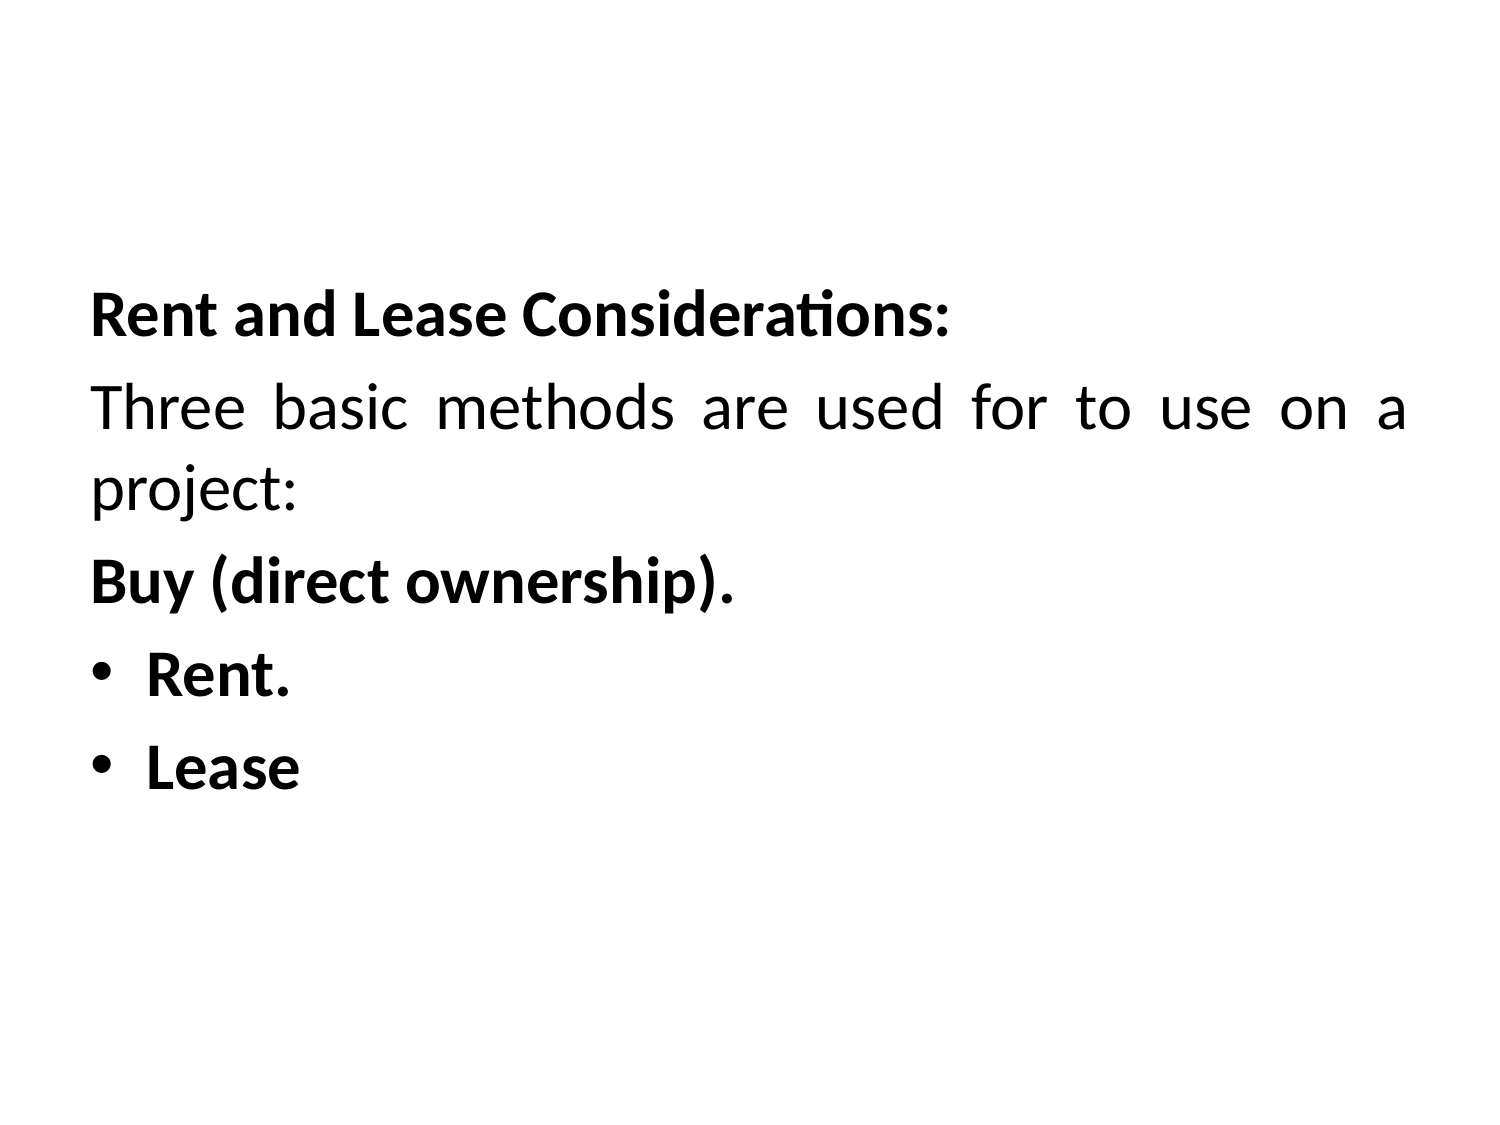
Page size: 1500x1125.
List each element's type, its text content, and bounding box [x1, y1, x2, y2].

list Rent and Lease Considerations: Three basic methods are used for to use on a project: Buy (direct ownership). Rent. Lease [75, 262, 1425, 1005]
